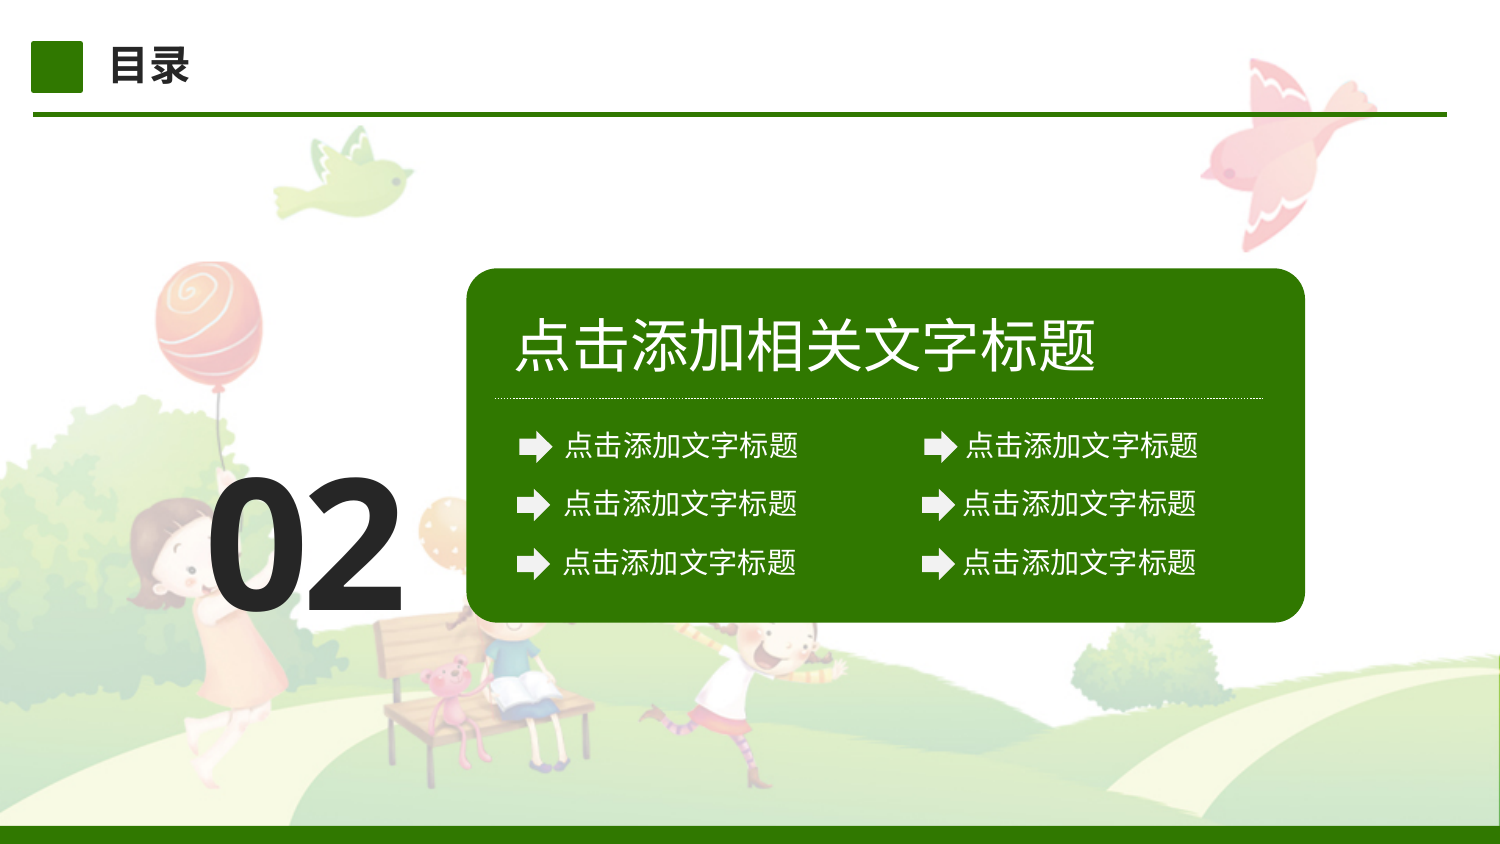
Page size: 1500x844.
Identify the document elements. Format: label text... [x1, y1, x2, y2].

text_box 点击添加文字标题 [547, 537, 812, 588]
text_box 点击添加文字标题 [947, 537, 1212, 588]
text_box [514, 545, 547, 583]
text_box [517, 428, 549, 465]
text_box 点击添加文字标题 [947, 478, 1212, 528]
text_box [464, 266, 1308, 625]
text_box 点击添加文字标题 [950, 420, 1214, 470]
text_box 点击添加文字标题 [549, 420, 814, 470]
text_box 点击添加文字标题 [548, 478, 813, 528]
text_box [31, 41, 83, 93]
picture [0, 0, 1500, 824]
text_box 点击添加相关文字标题 [499, 302, 1128, 387]
text_box 02 [189, 420, 423, 655]
text_box [922, 428, 950, 465]
text_box [919, 545, 947, 583]
text_box [514, 486, 548, 523]
text_box [0, 824, 1500, 844]
text_box 目录 [92, 31, 206, 97]
text_box [919, 486, 947, 523]
